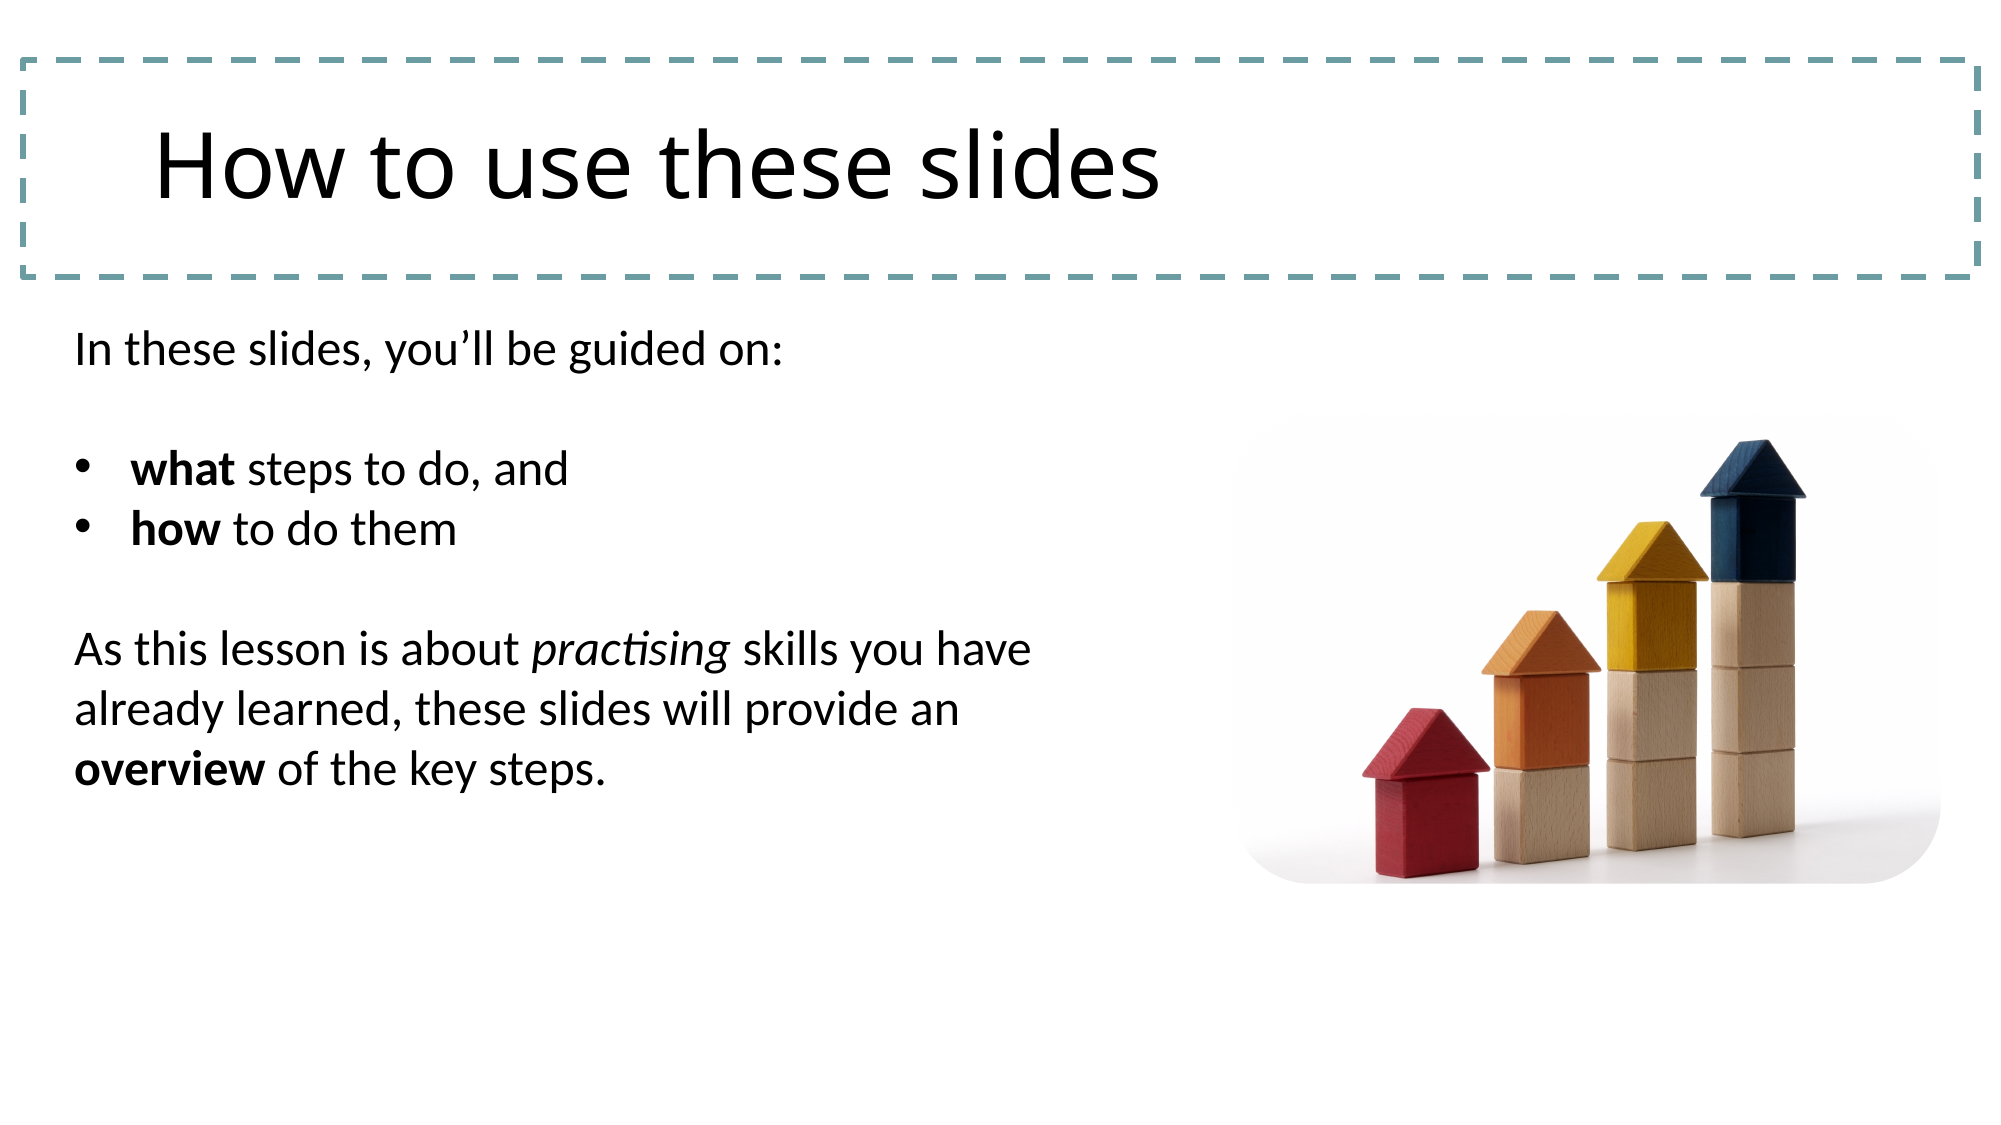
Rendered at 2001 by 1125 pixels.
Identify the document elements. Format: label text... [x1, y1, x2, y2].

text_box In these slides, you’ll be guided on: what steps to do, and how to do them As this lesson is about practising skills you have already learned, these slides will provide an overview of the key steps. [59, 307, 1121, 863]
title How to use these slides [137, 59, 1863, 278]
picture [1232, 411, 1941, 884]
